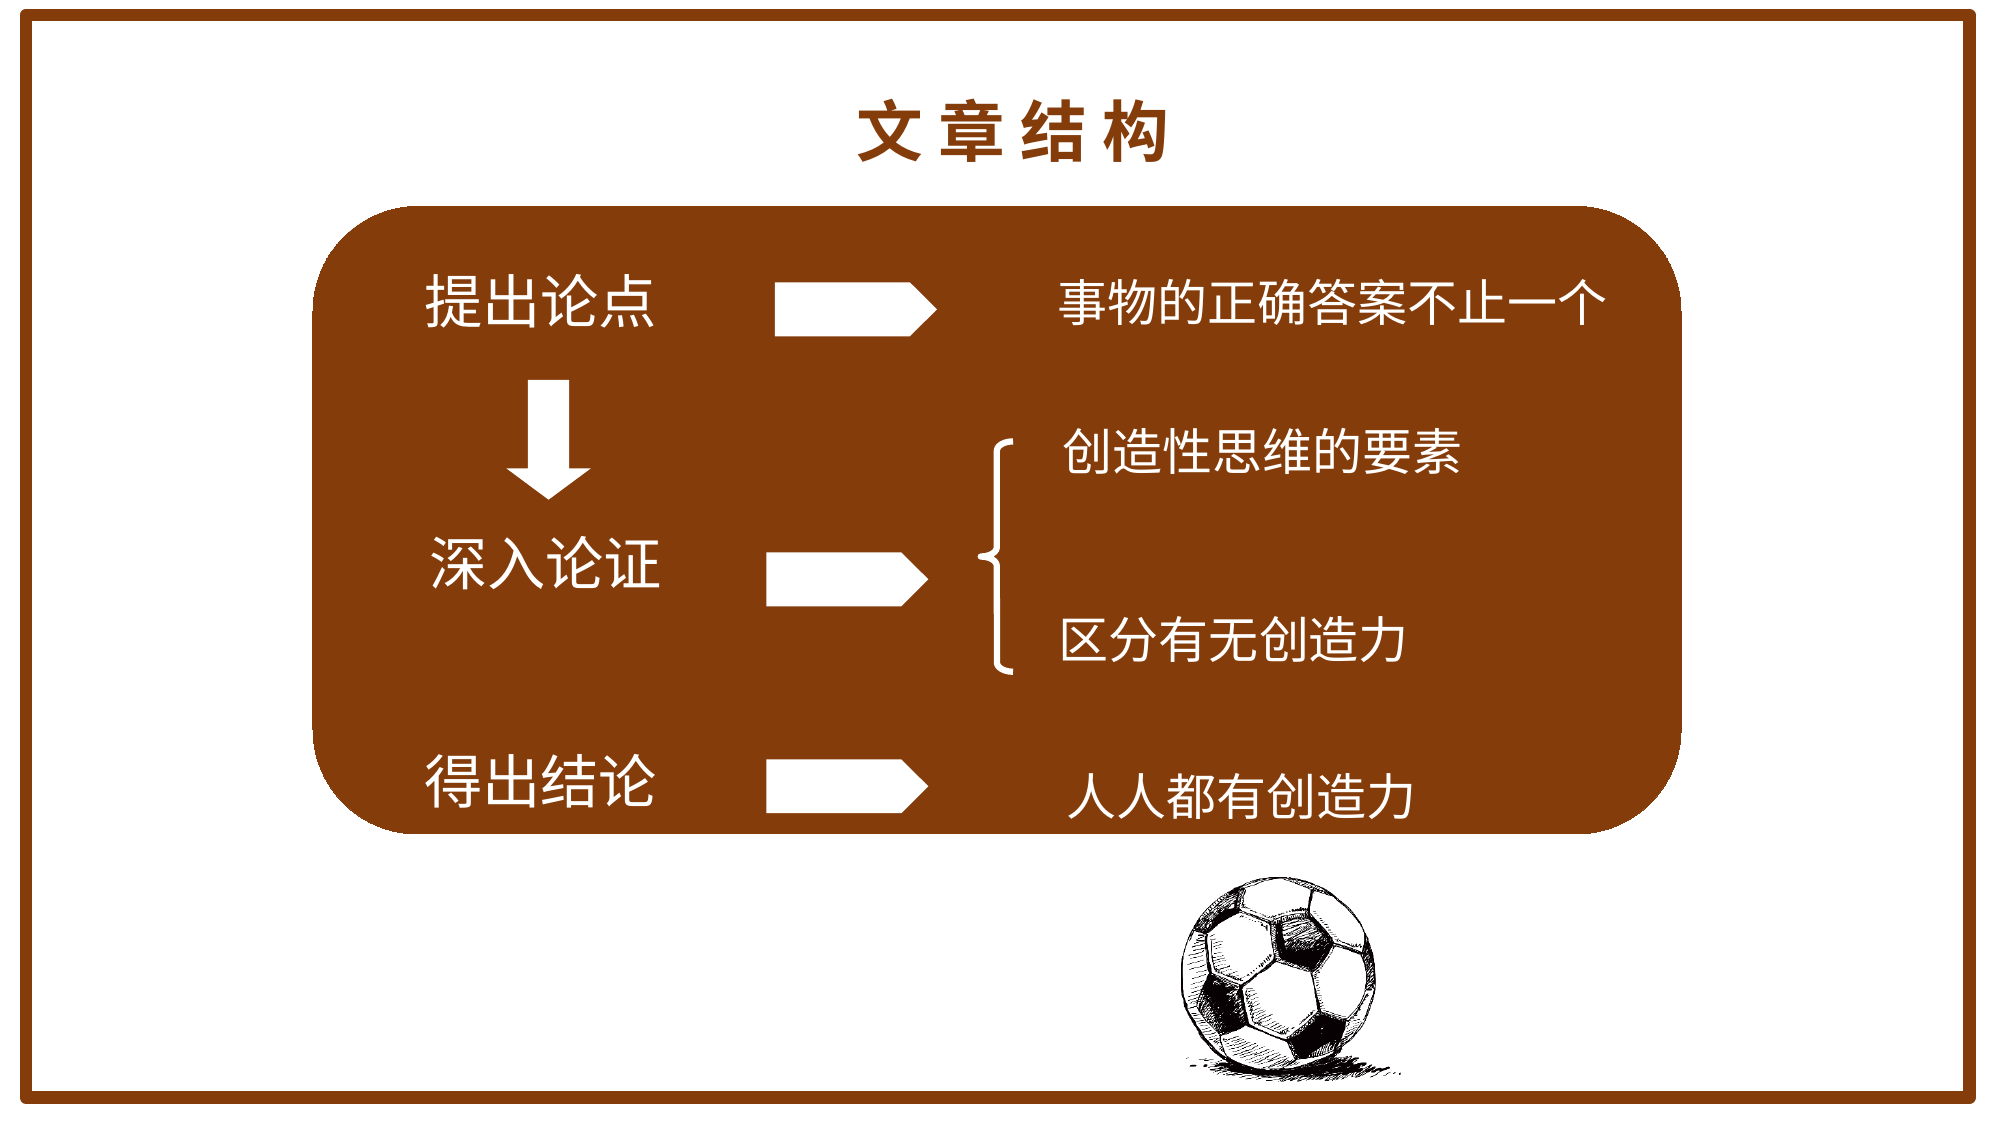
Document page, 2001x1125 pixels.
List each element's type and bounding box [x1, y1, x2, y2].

picture [1140, 829, 1440, 1125]
text_box [26, 15, 1970, 1098]
